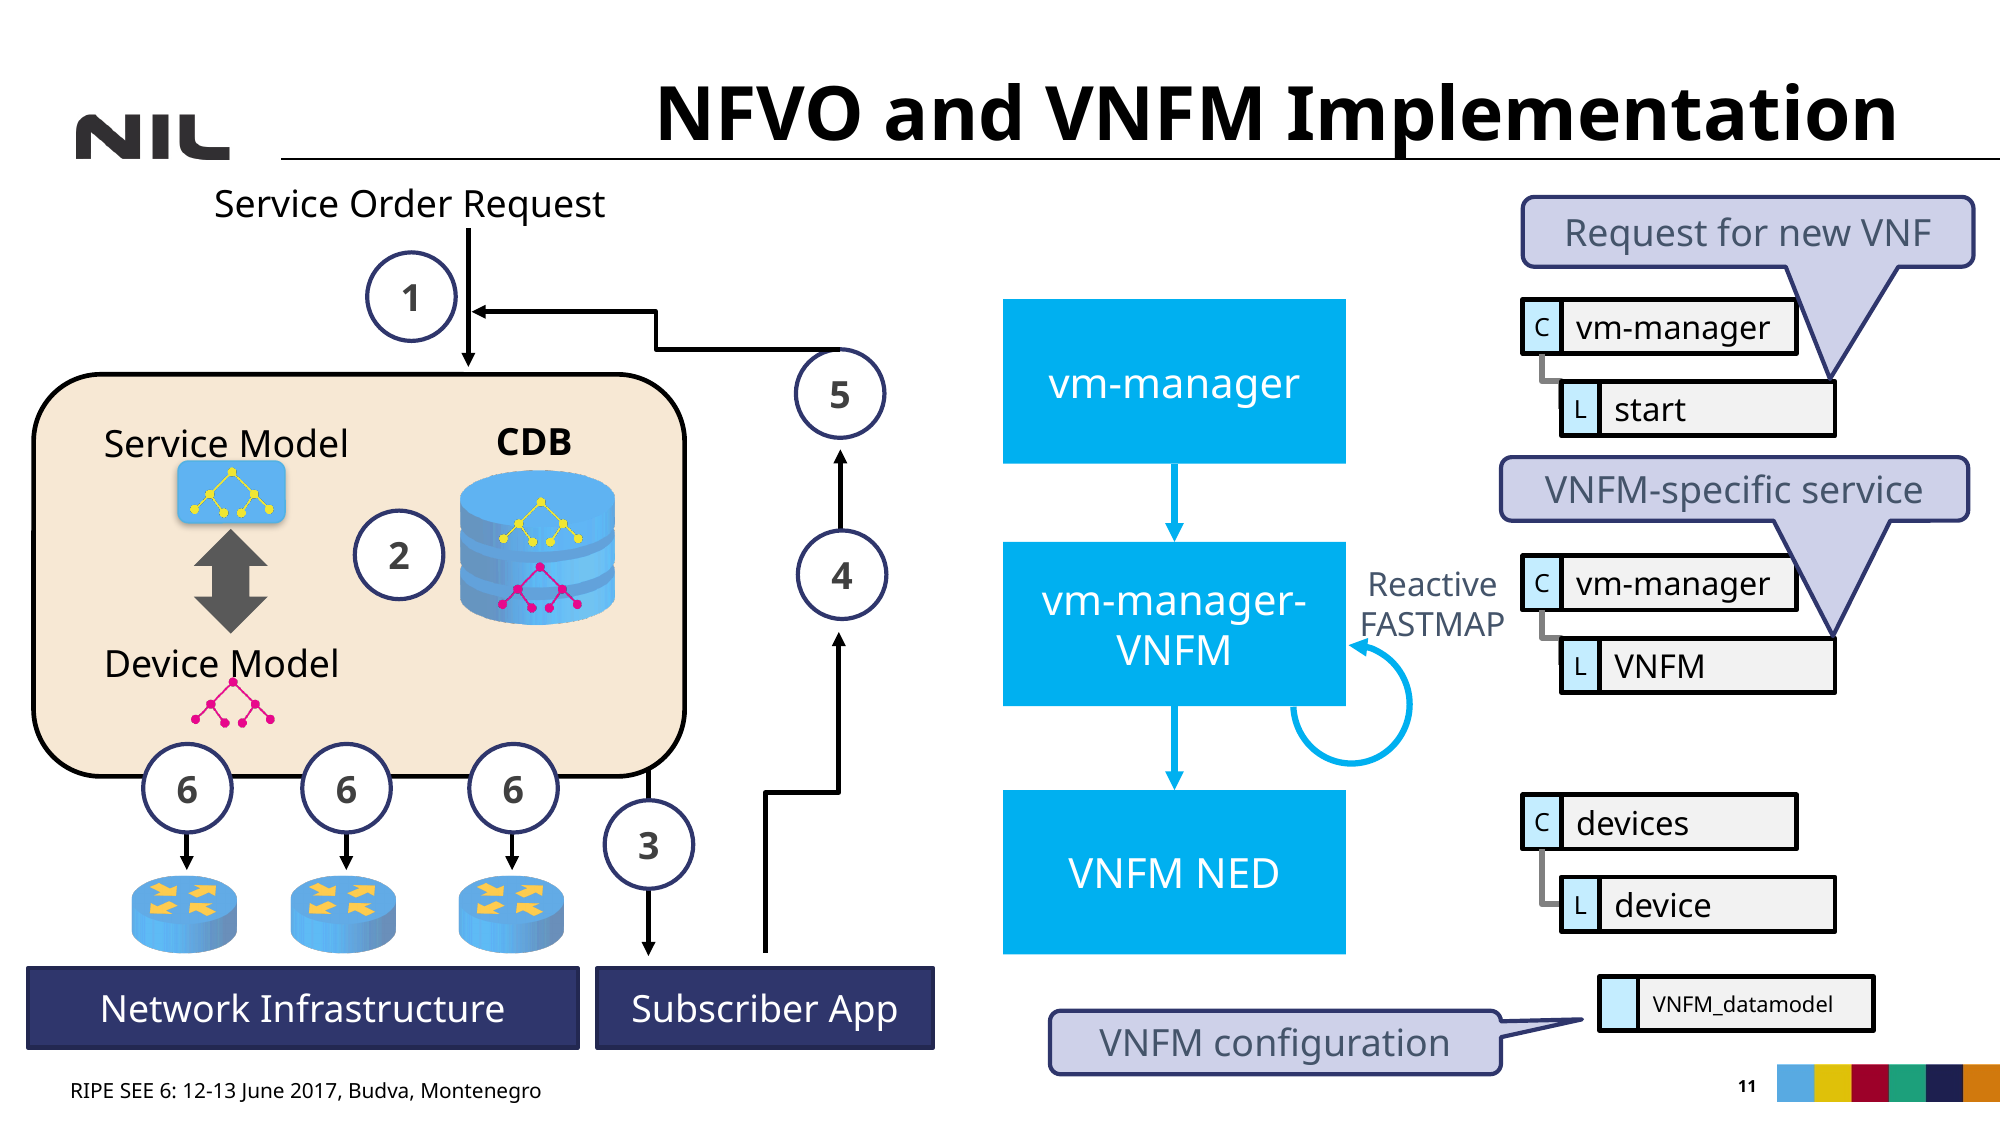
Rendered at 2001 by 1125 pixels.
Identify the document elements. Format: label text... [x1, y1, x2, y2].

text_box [27, 172, 1974, 1075]
picture [38, 27, 267, 172]
picture [1777, 1064, 2000, 1102]
title NFVO and VNFM Implementation [225, 58, 1916, 169]
